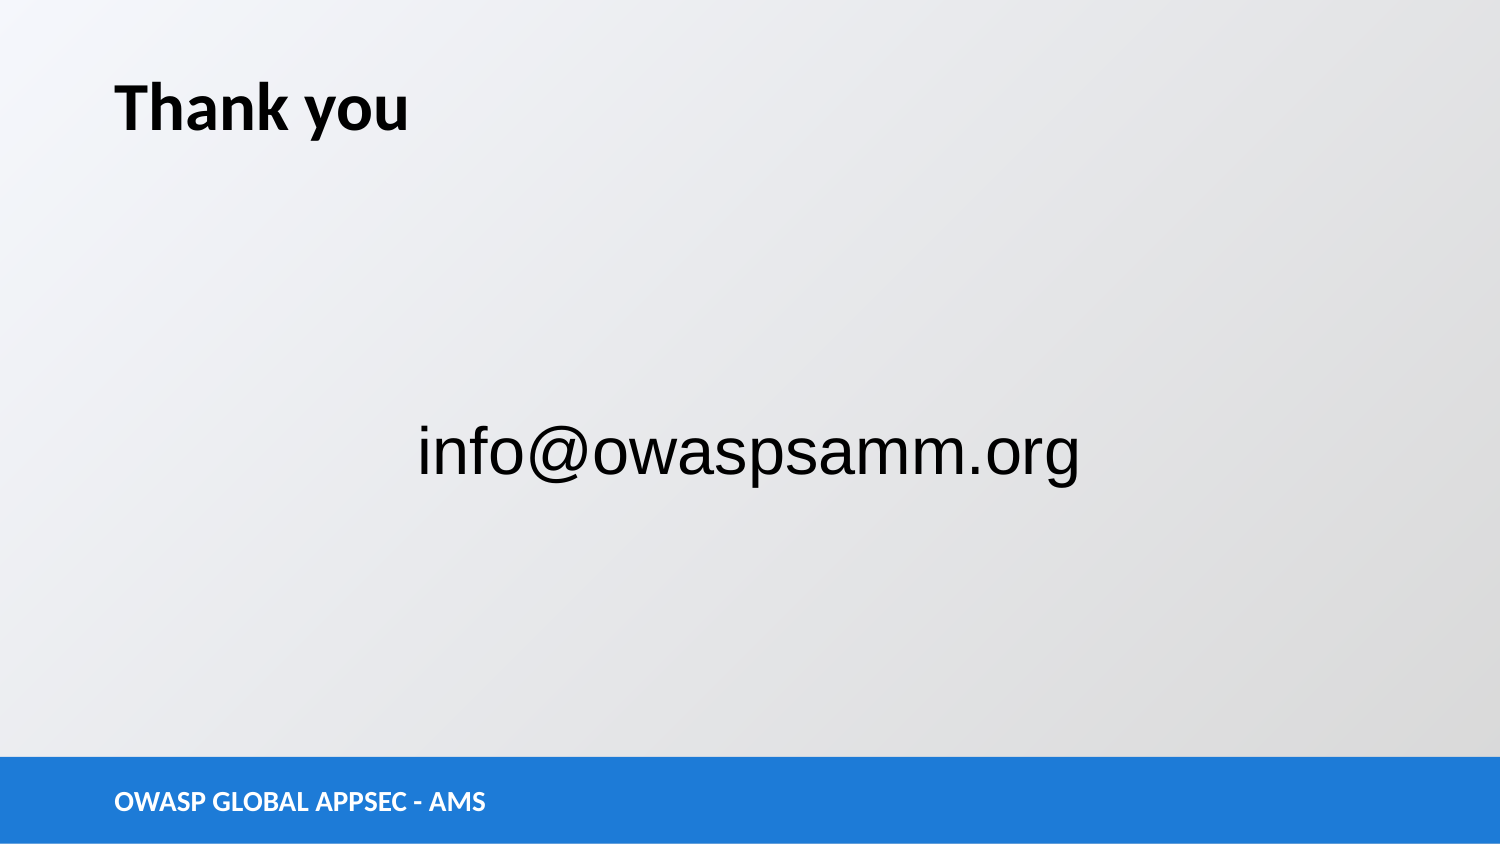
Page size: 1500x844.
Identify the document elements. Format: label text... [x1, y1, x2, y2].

text_box info@owaspsamm.org [403, 400, 1097, 496]
title Thank you [103, 26, 1397, 190]
